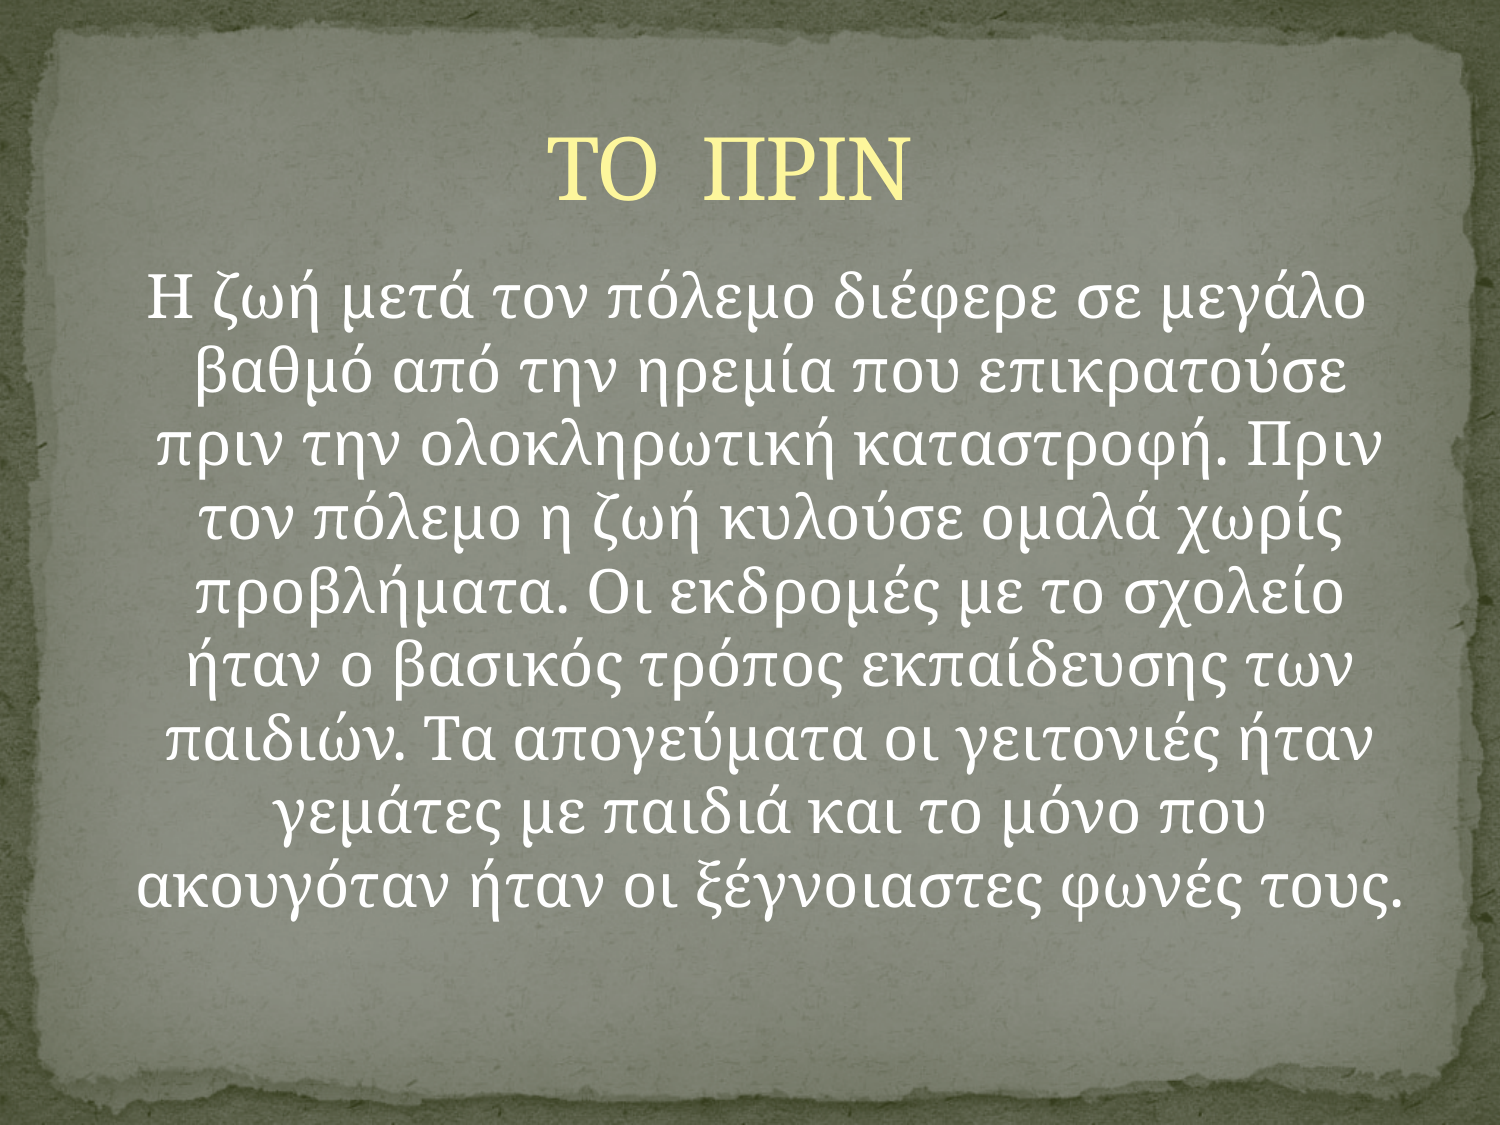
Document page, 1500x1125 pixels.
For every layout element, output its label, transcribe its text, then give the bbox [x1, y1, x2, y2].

title ΤΟ ΠΡΙΝ [74, 24, 1425, 225]
list Η ζωή μετά τον πόλεμο διέφερε σε μεγάλο βαθμό από την ηρεμία που επικρατούσε πριν την ολοκληρωτική καταστροφή. Πριν τον πόλεμο η ζωή κυλούσε ομαλά χωρίς προβλήματα. Οι εκδρομές με το σχολείο ήταν ο βασικός τρόπος εκπαίδευσης των παιδιών. Τα απογεύματα οι γειτονιές ήταν γεμάτες με παιδιά και το μόνο που ακουγόταν ήταν οι ξέγνοιαστες φωνές τους. [75, 249, 1425, 1000]
